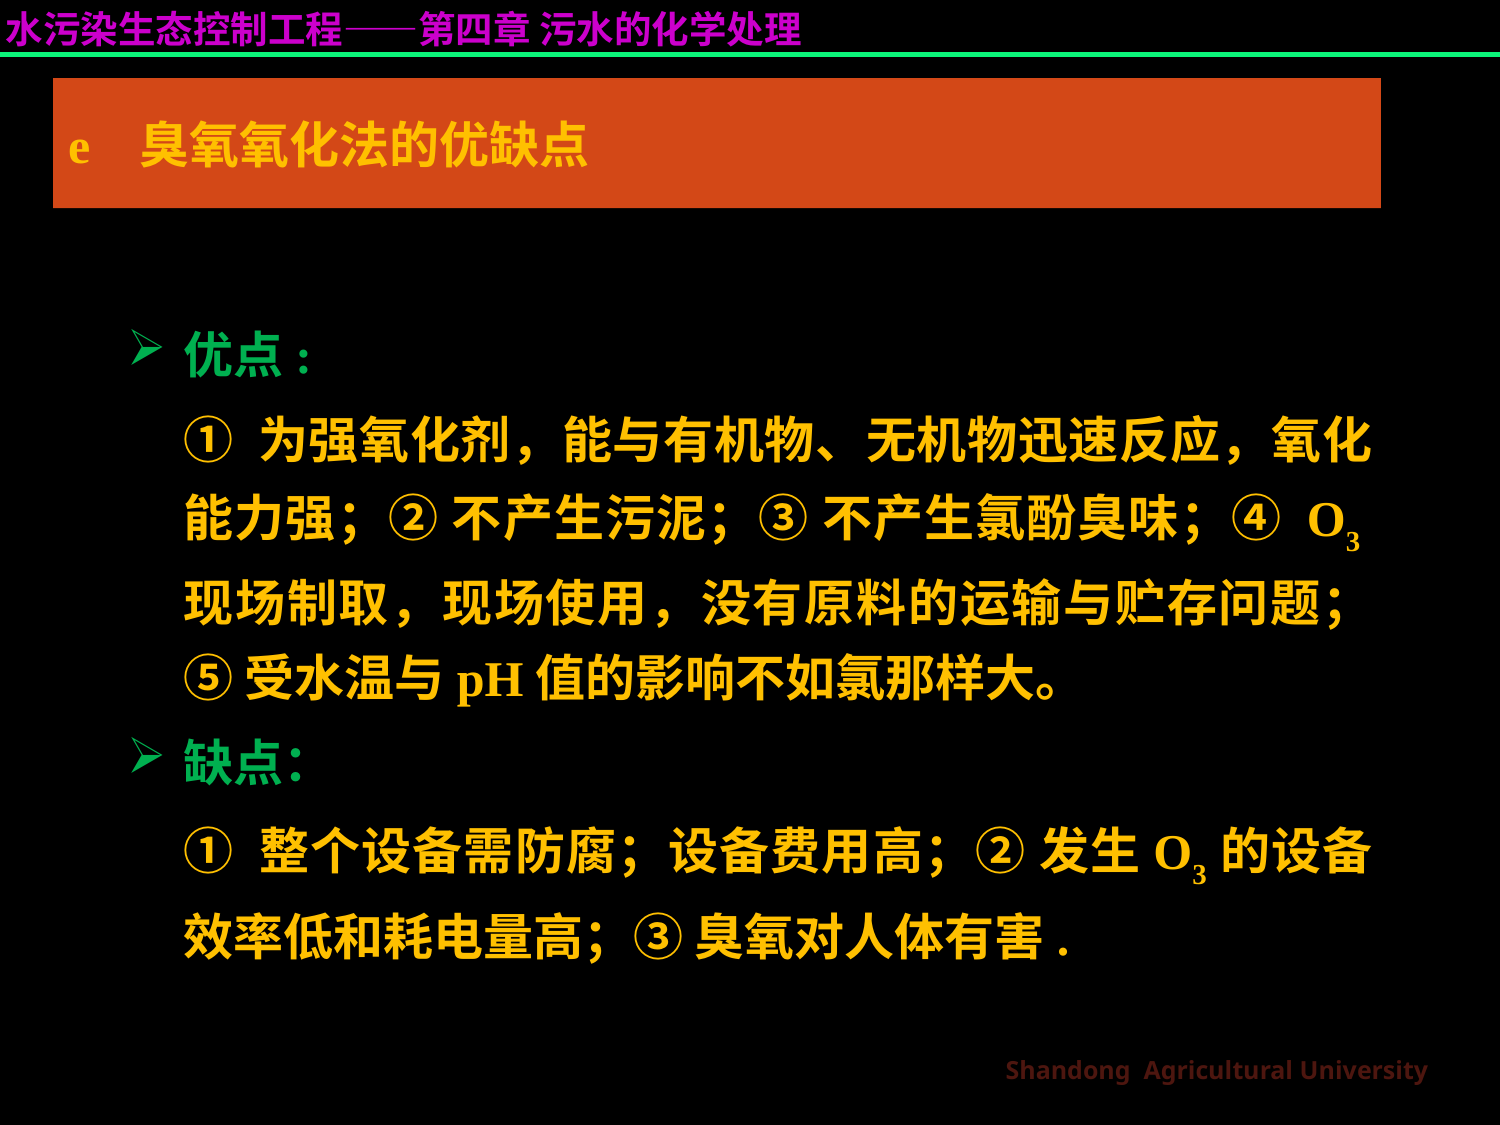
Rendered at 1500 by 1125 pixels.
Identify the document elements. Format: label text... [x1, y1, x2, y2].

title e 臭氧氧化法的优缺点 [53, 78, 1381, 209]
list 优点: ① 为强氧化剂，能与有机物、无机物迅速反应，氧化能力强；② 不产生污泥；③ 不产生氯酚臭味；④ O3现场制取，现场使用，没有原料的运输与贮存问题；⑤ 受水温与pH值的影响不如氯那样大。 缺点： ① 整个设备需防腐；设备费用高；② 发生O3的设备效率低和耗电量高；③ 臭氧对人体有害. [112, 300, 1388, 976]
